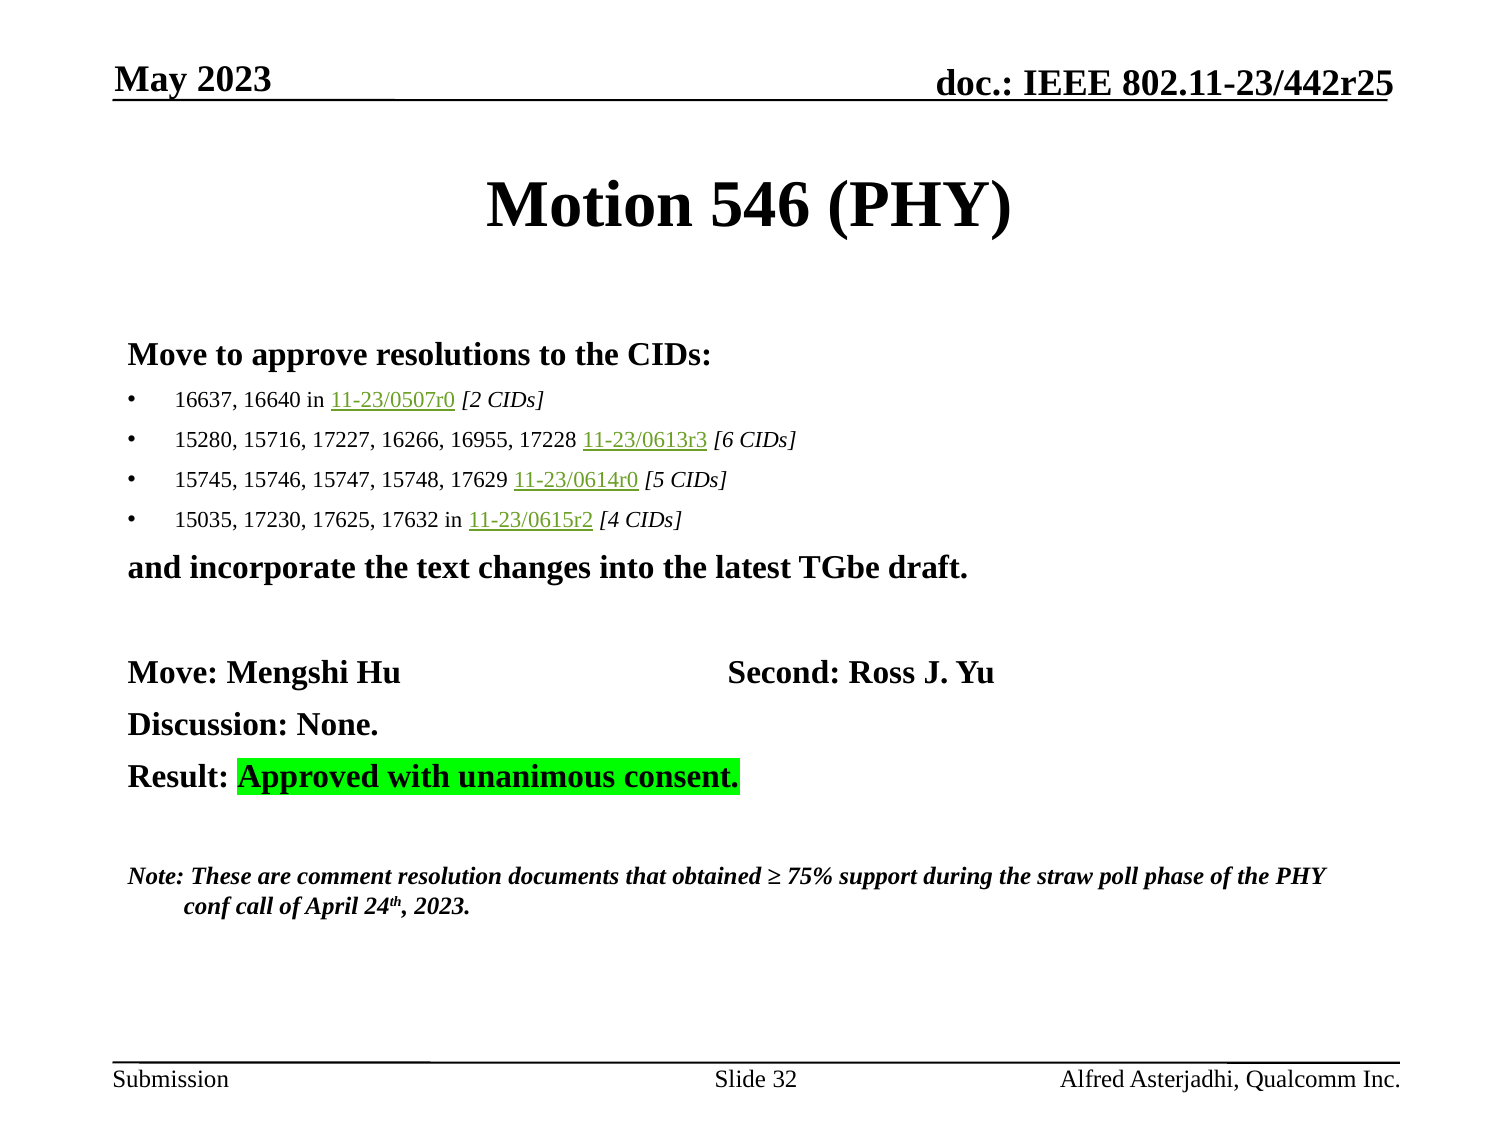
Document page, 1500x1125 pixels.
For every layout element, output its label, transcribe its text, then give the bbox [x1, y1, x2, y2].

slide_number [114, 54, 423, 100]
footer Alfred Asterjadhi, Qualcomm Inc. [878, 1061, 1402, 1093]
list Move to approve resolutions to the CIDs: 16637, 16640 in 11-23/0507r0 [2 CIDs] 15280, 15716, 17227, 16266, 16955, 17228 11-23/0613r3 [6 CIDs] 15745, 15746, 15747, 15748, 17629 11-23/0614r0 [5 CIDs] 15035, 17230, 17625, 17632 in 11-23/0615r2 [4 CIDs] and incorporate the text changes into the latest TGbe draft. Move: Mengshi Hu Second: Ross J. Yu Discussion: None. Result: Approved with unanimous consent. Note: These are comment resolution documents that obtained ≥ 75% support during the straw poll phase of the PHY conf call of April 24th, 2023. [112, 324, 1388, 1063]
slide_number Slide 32 [712, 1061, 800, 1123]
title Motion 546 (PHY) [112, 112, 1388, 288]
